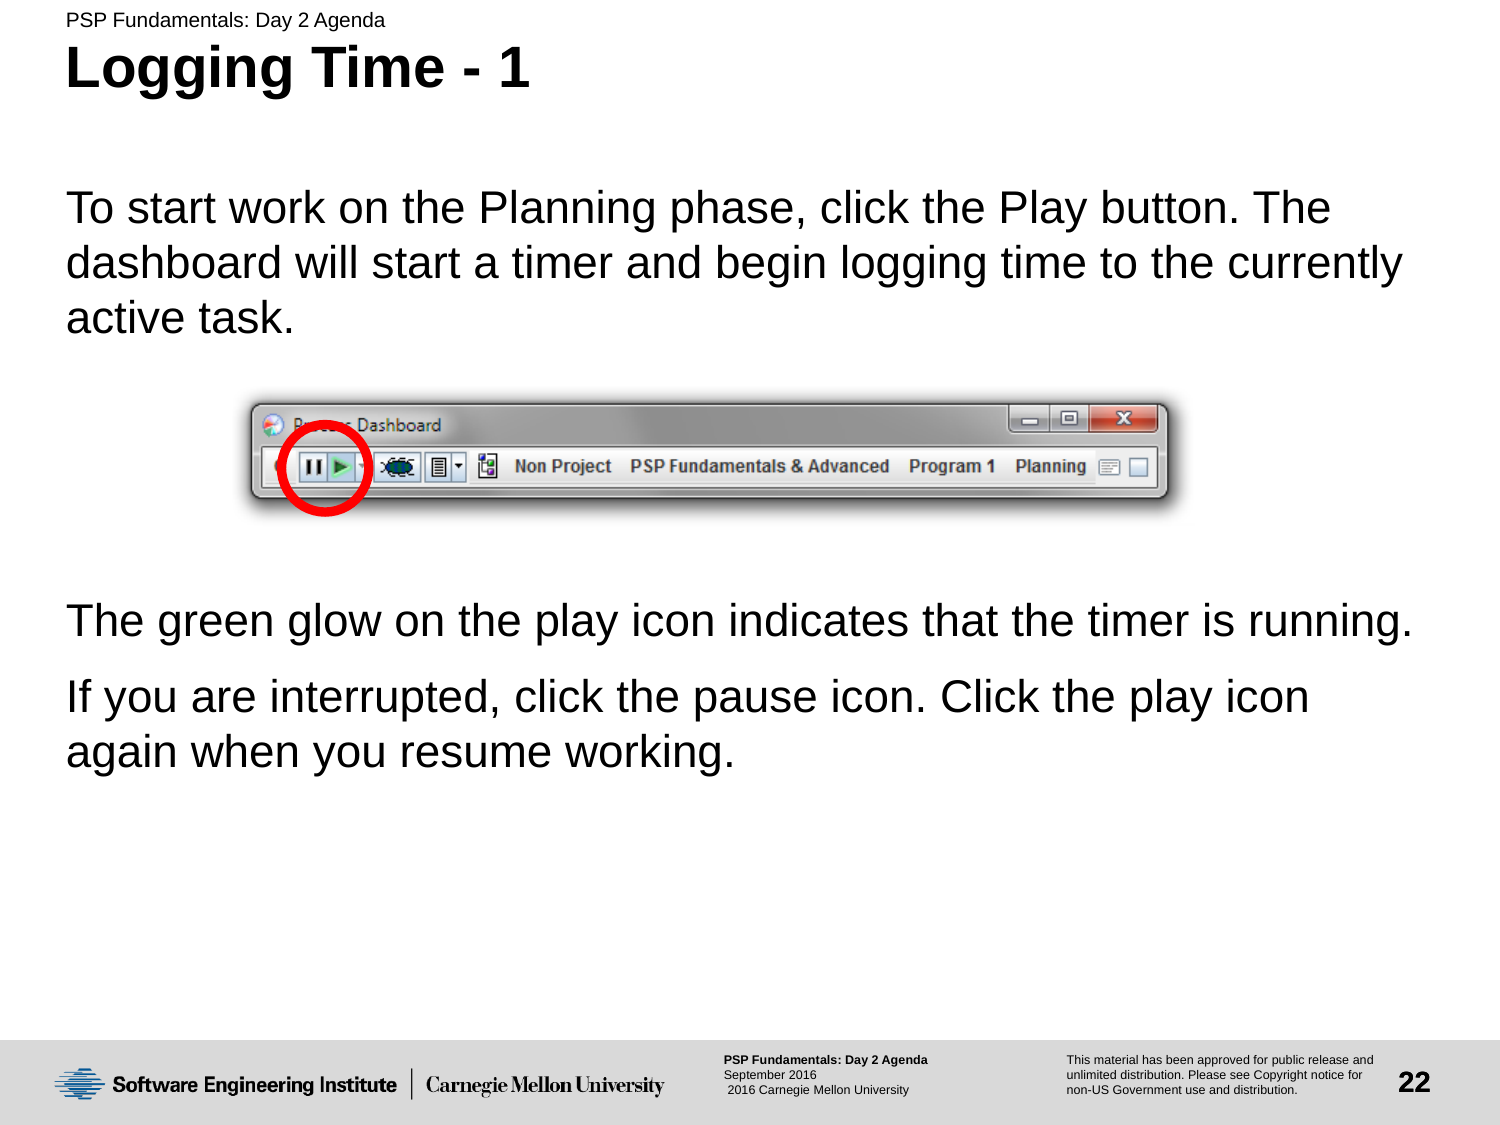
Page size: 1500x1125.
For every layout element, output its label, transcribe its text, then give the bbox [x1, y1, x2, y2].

picture [232, 386, 1195, 527]
list To start work on the Planning phase, click the Play button. The dashboard will start a timer and begin logging time to the currently active task. The green glow on the play icon indicates that the timer is running. If you are interrupted, click the pause icon. Click the play icon again when you resume working. [65, 177, 1431, 1000]
picture [46, 1061, 673, 1104]
title Logging Time - 1 [65, 37, 1430, 148]
